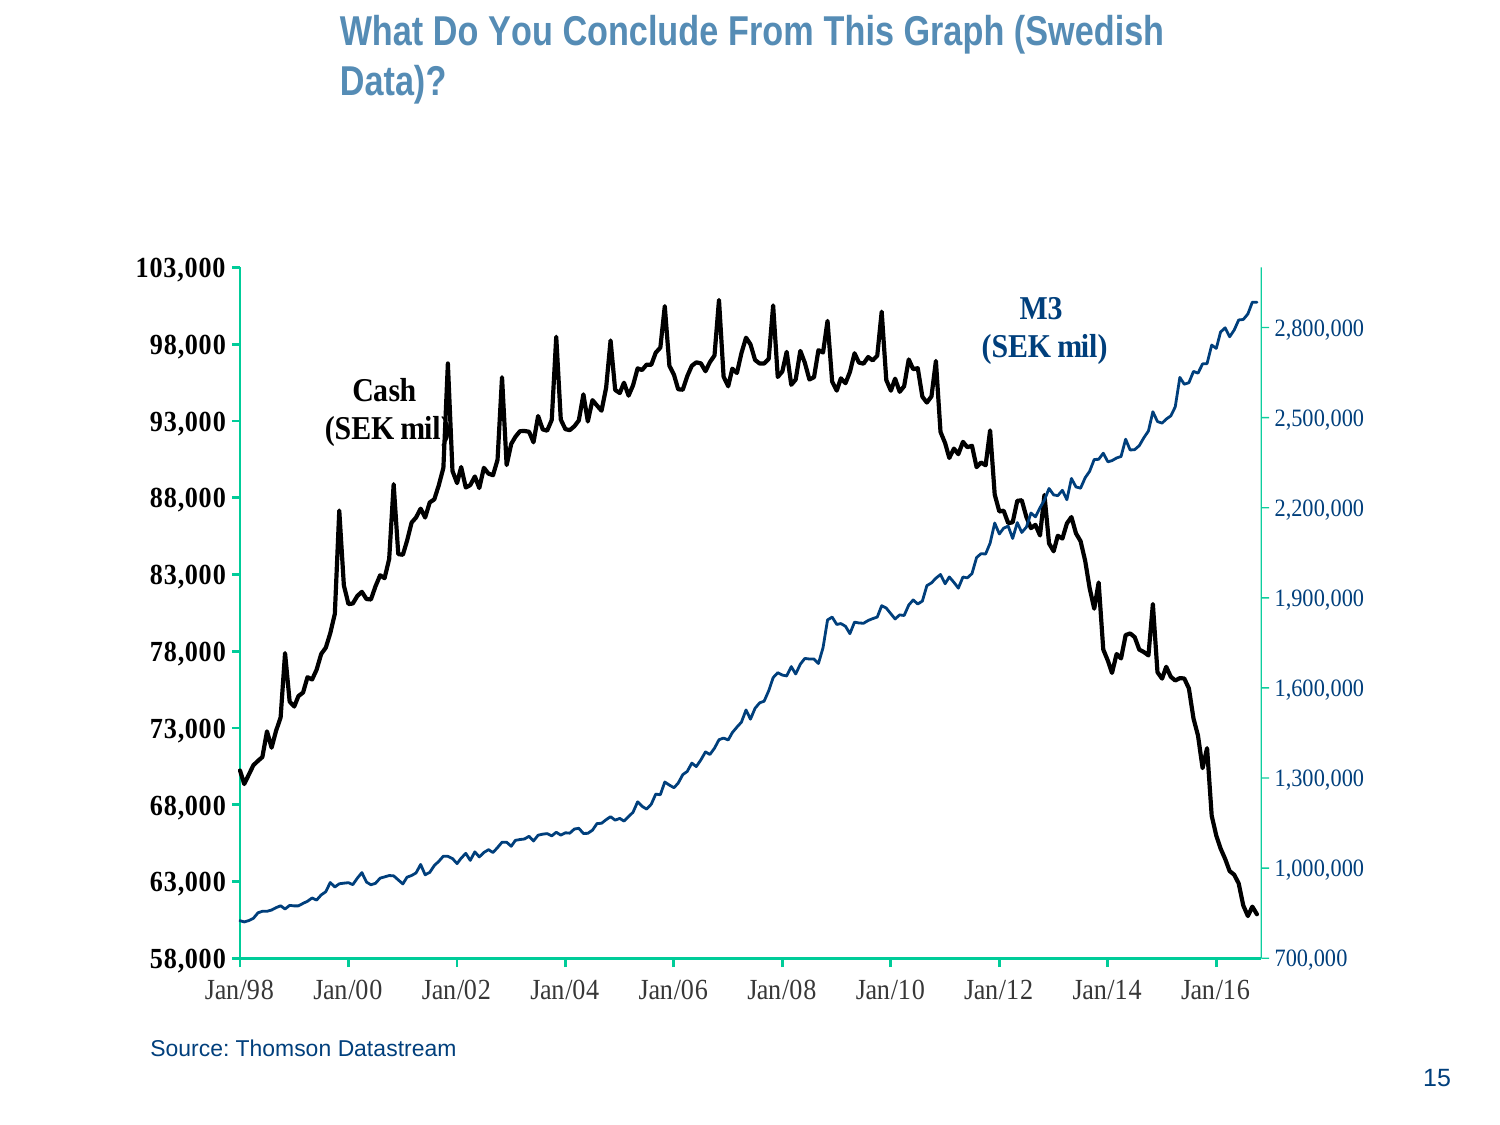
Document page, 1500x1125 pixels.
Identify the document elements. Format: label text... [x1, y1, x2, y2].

title What Do You Conclude From This Graph (Swedish Data)? [324, 12, 1294, 96]
chart [135, 232, 1365, 1107]
slide_number 15 [1369, 1047, 1467, 1107]
